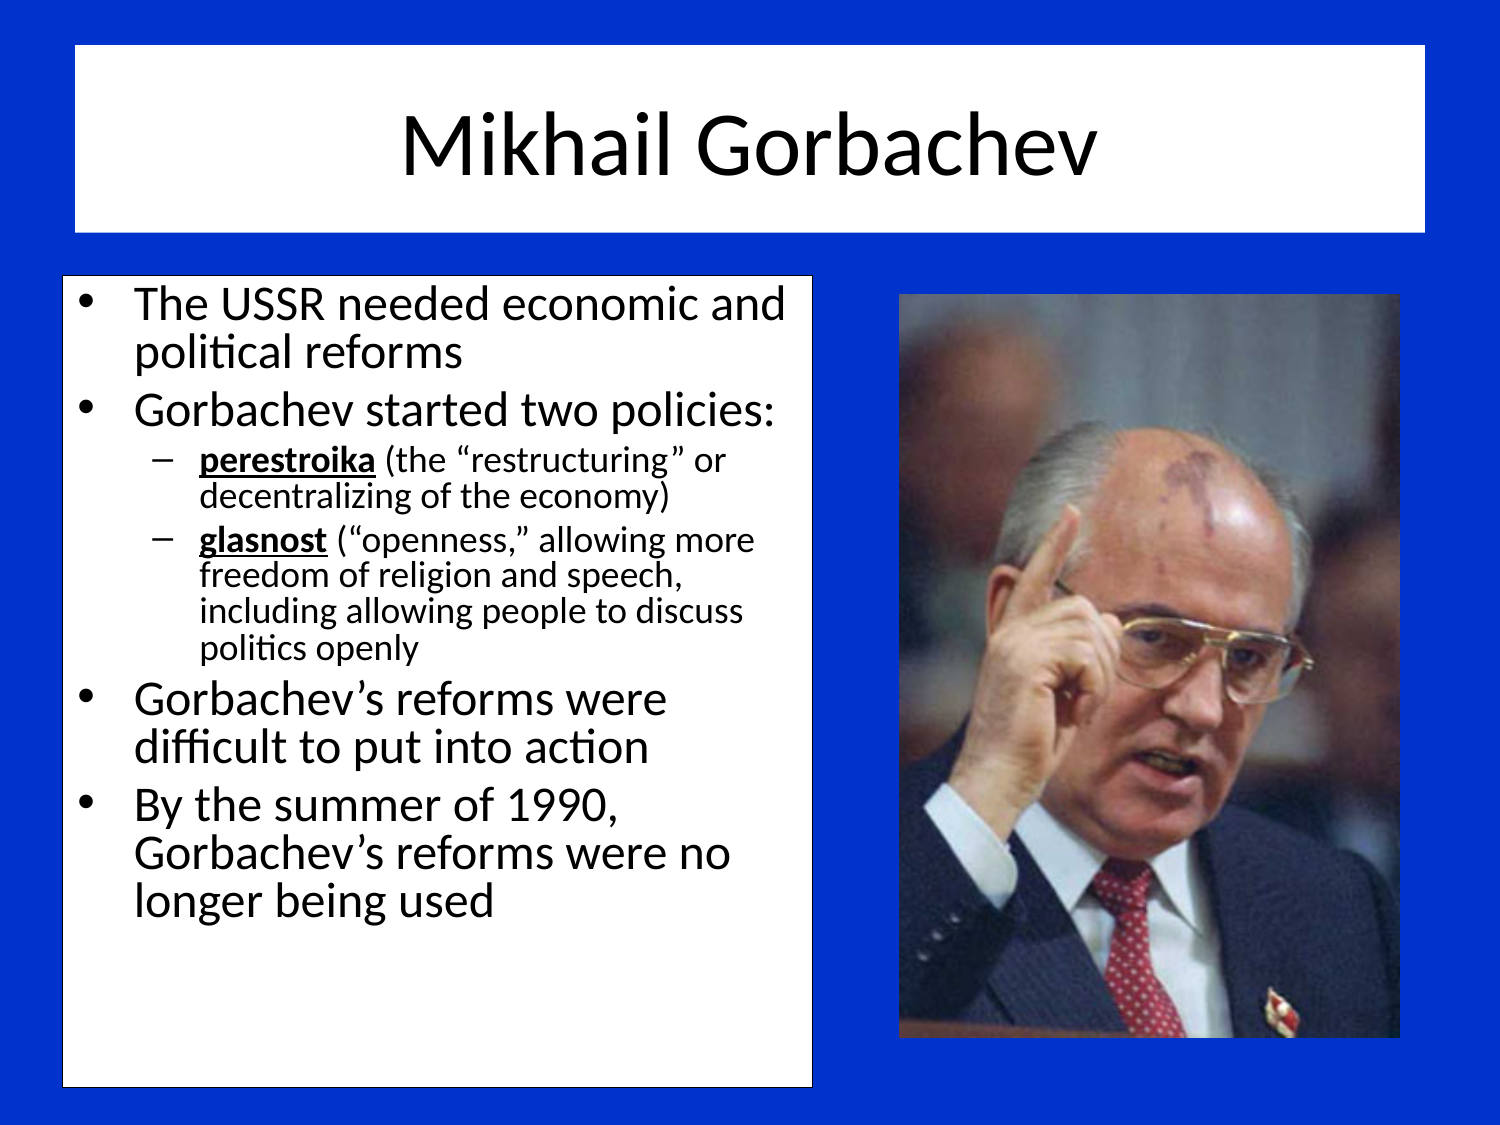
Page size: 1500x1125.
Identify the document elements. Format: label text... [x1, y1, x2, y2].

list The USSR needed economic and political reforms Gorbachev started two policies: perestroika (the “restructuring” or decentralizing of the economy) glasnost (“openness,” allowing more freedom of religion and speech, including allowing people to discuss politics openly Gorbachev’s reforms were difficult to put into action By the summer of 1990, Gorbachev’s reforms were no longer being used [62, 275, 813, 1088]
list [899, 294, 1401, 1038]
title Mikhail Gorbachev [75, 45, 1425, 233]
